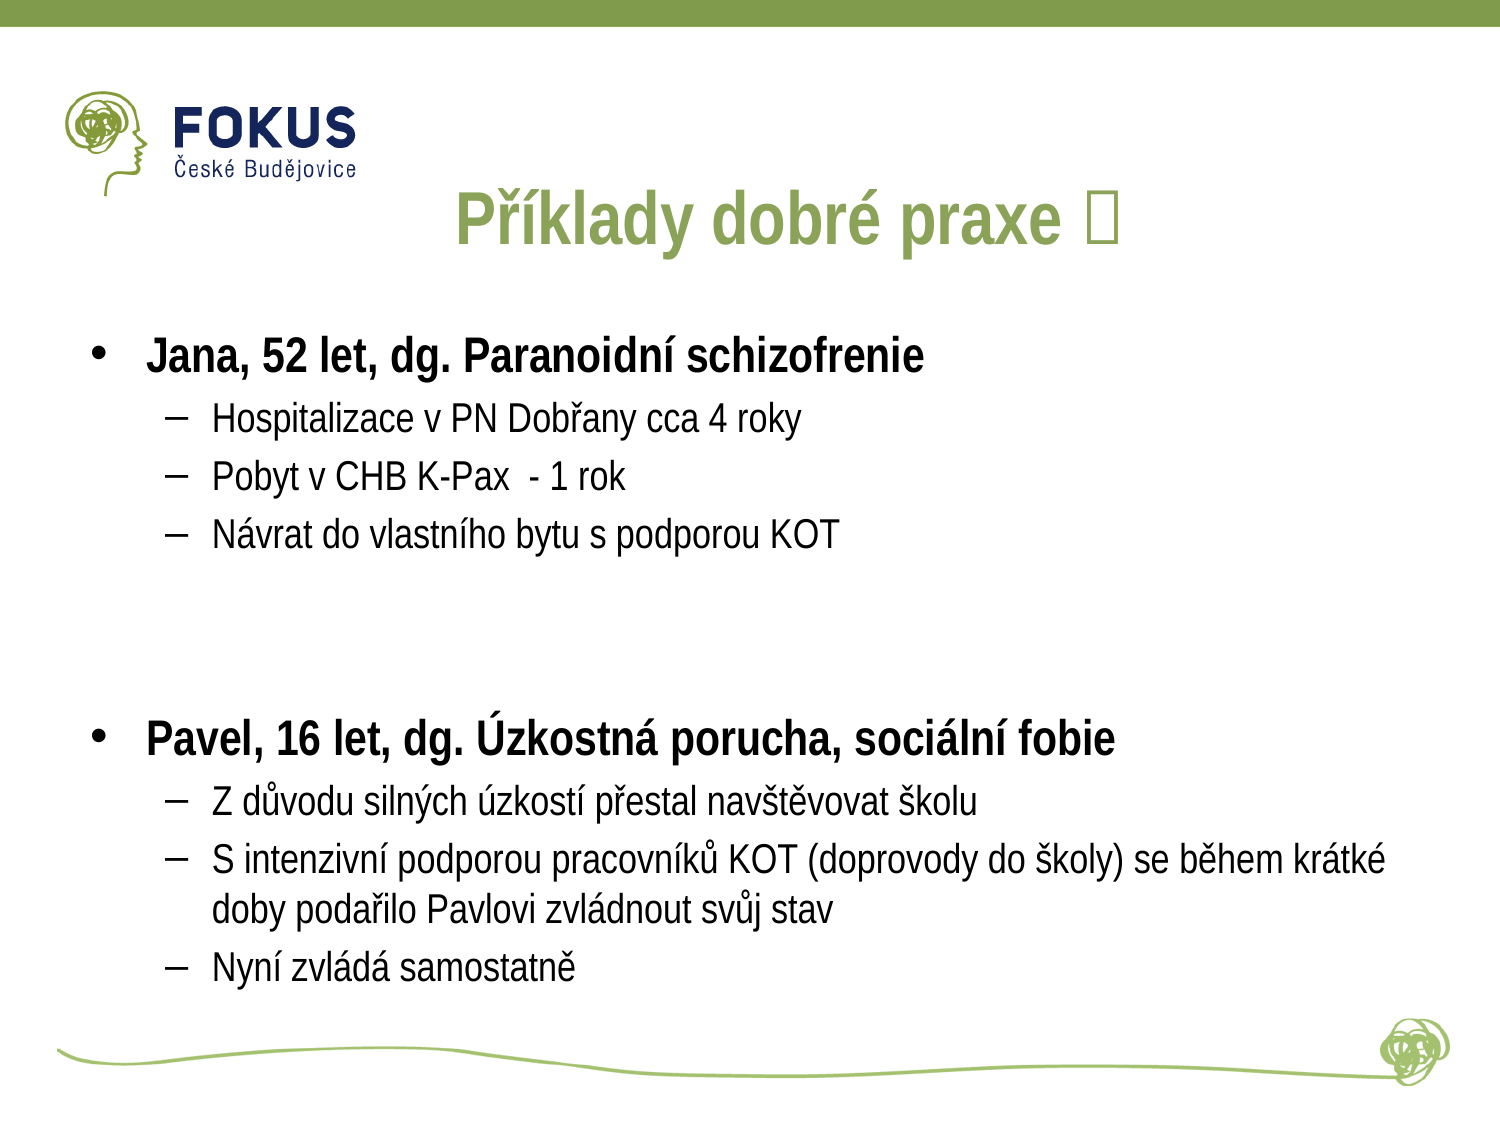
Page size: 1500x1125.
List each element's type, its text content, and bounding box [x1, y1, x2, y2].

picture [0, 0, 1500, 1125]
title Příklady dobré praxe  [123, 120, 1475, 309]
list Jana, 52 let, dg. Paranoidní schizofrenie Hospitalizace v PN Dobřany cca 4 roky Pobyt v CHB K-Pax - 1 rok Návrat do vlastního bytu s podporou KOT Pavel, 16 let, dg. Úzkostná porucha, sociální fobie Z důvodu silných úzkostí přestal navštěvovat školu S intenzivní podporou pracovníků KOT (doprovody do školy) se během krátké doby podařilo Pavlovi zvládnout svůj stav Nyní zvládá samostatně [74, 314, 1426, 1058]
